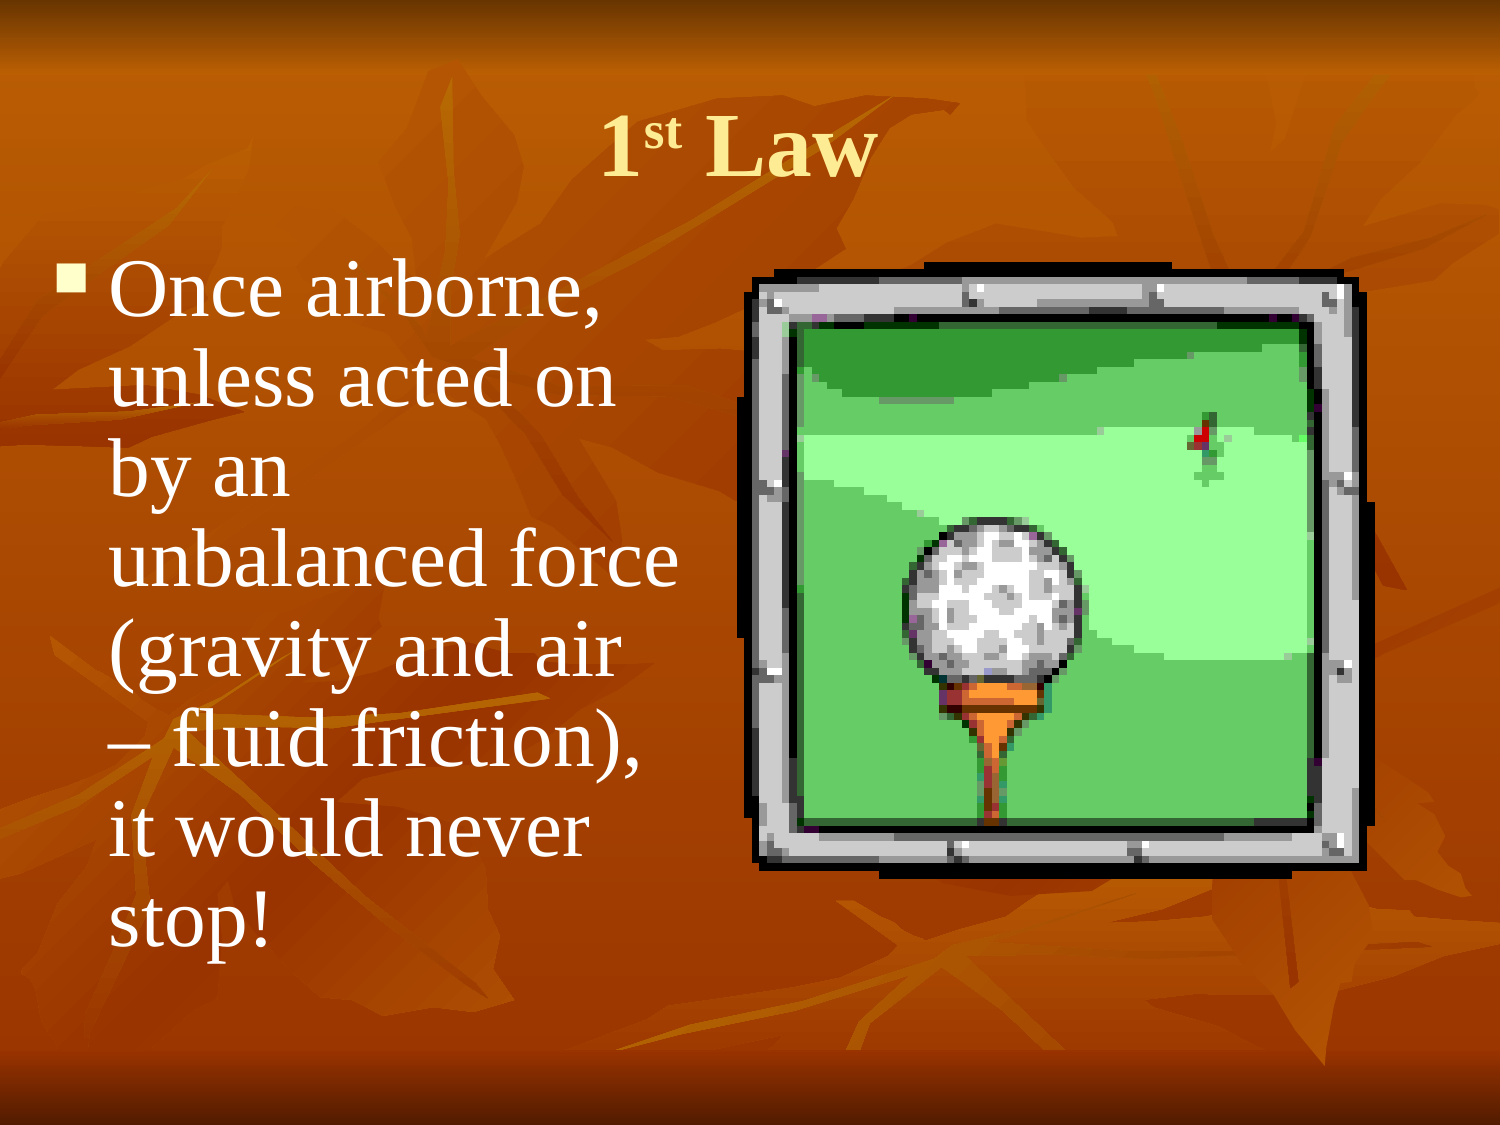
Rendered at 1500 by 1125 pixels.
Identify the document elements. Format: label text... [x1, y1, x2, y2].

title 1st Law [74, 45, 1426, 234]
list Once airborne, unless acted on by an unbalanced force (gravity and air – fluid friction), it would never stop! [37, 237, 701, 981]
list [737, 262, 1376, 879]
